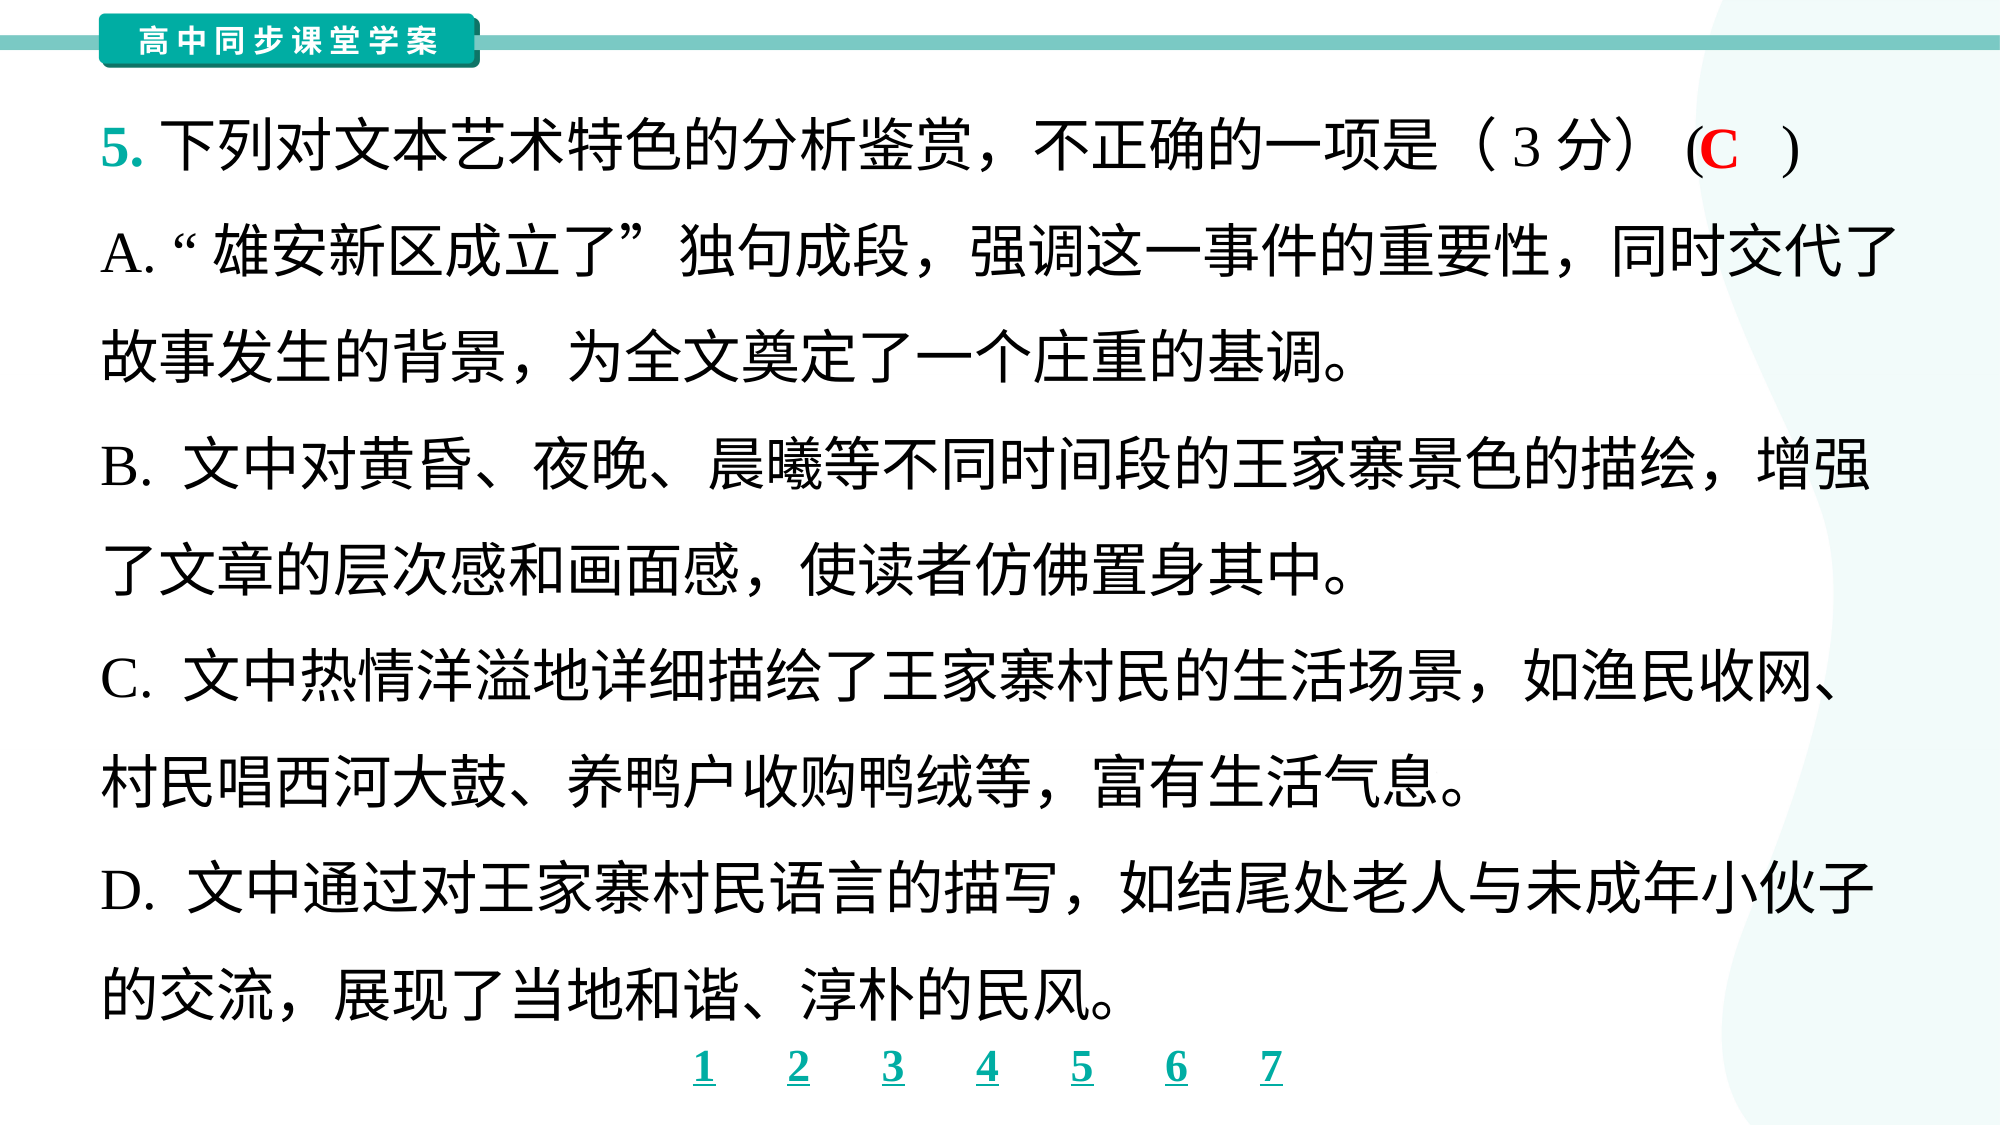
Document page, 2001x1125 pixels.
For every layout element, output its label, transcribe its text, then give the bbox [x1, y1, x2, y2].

text_box C [1677, 76, 1762, 177]
text_box 5.下列对文本艺术特色的分析鉴赏，不正确的一项是（3分）( ) [1762, 76, 1899, 177]
text_box A. “雄安新区成立了”独句成段，强调这一事件的重要性，同时交代了 故事发生的背景，为全文奠定了一个庄重的基调。 B. 文中对黄昏、夜晚、晨曦等不同时间段的王家寨景色的描绘，增强 了文章的层次感和画面感，使读者仿佛置身其中。 C. 文中热情洋溢地详细描绘了王家寨村民的生活场景，如渔民收网、 村民唱西河大鼓、养鸭户收购鸭绒等，富有生活气息。 D. 文中通过对王家寨村民语言的描写，如结尾处老人与未成年小伙子 的交流，展现了当地和谐、淳朴的民风。 [100, 177, 1899, 1028]
text_box 5.下列对文本艺术特色的分析鉴赏，不正确的一项是（3分）( ) [100, 76, 1677, 177]
picture [0, 0, 2000, 1125]
